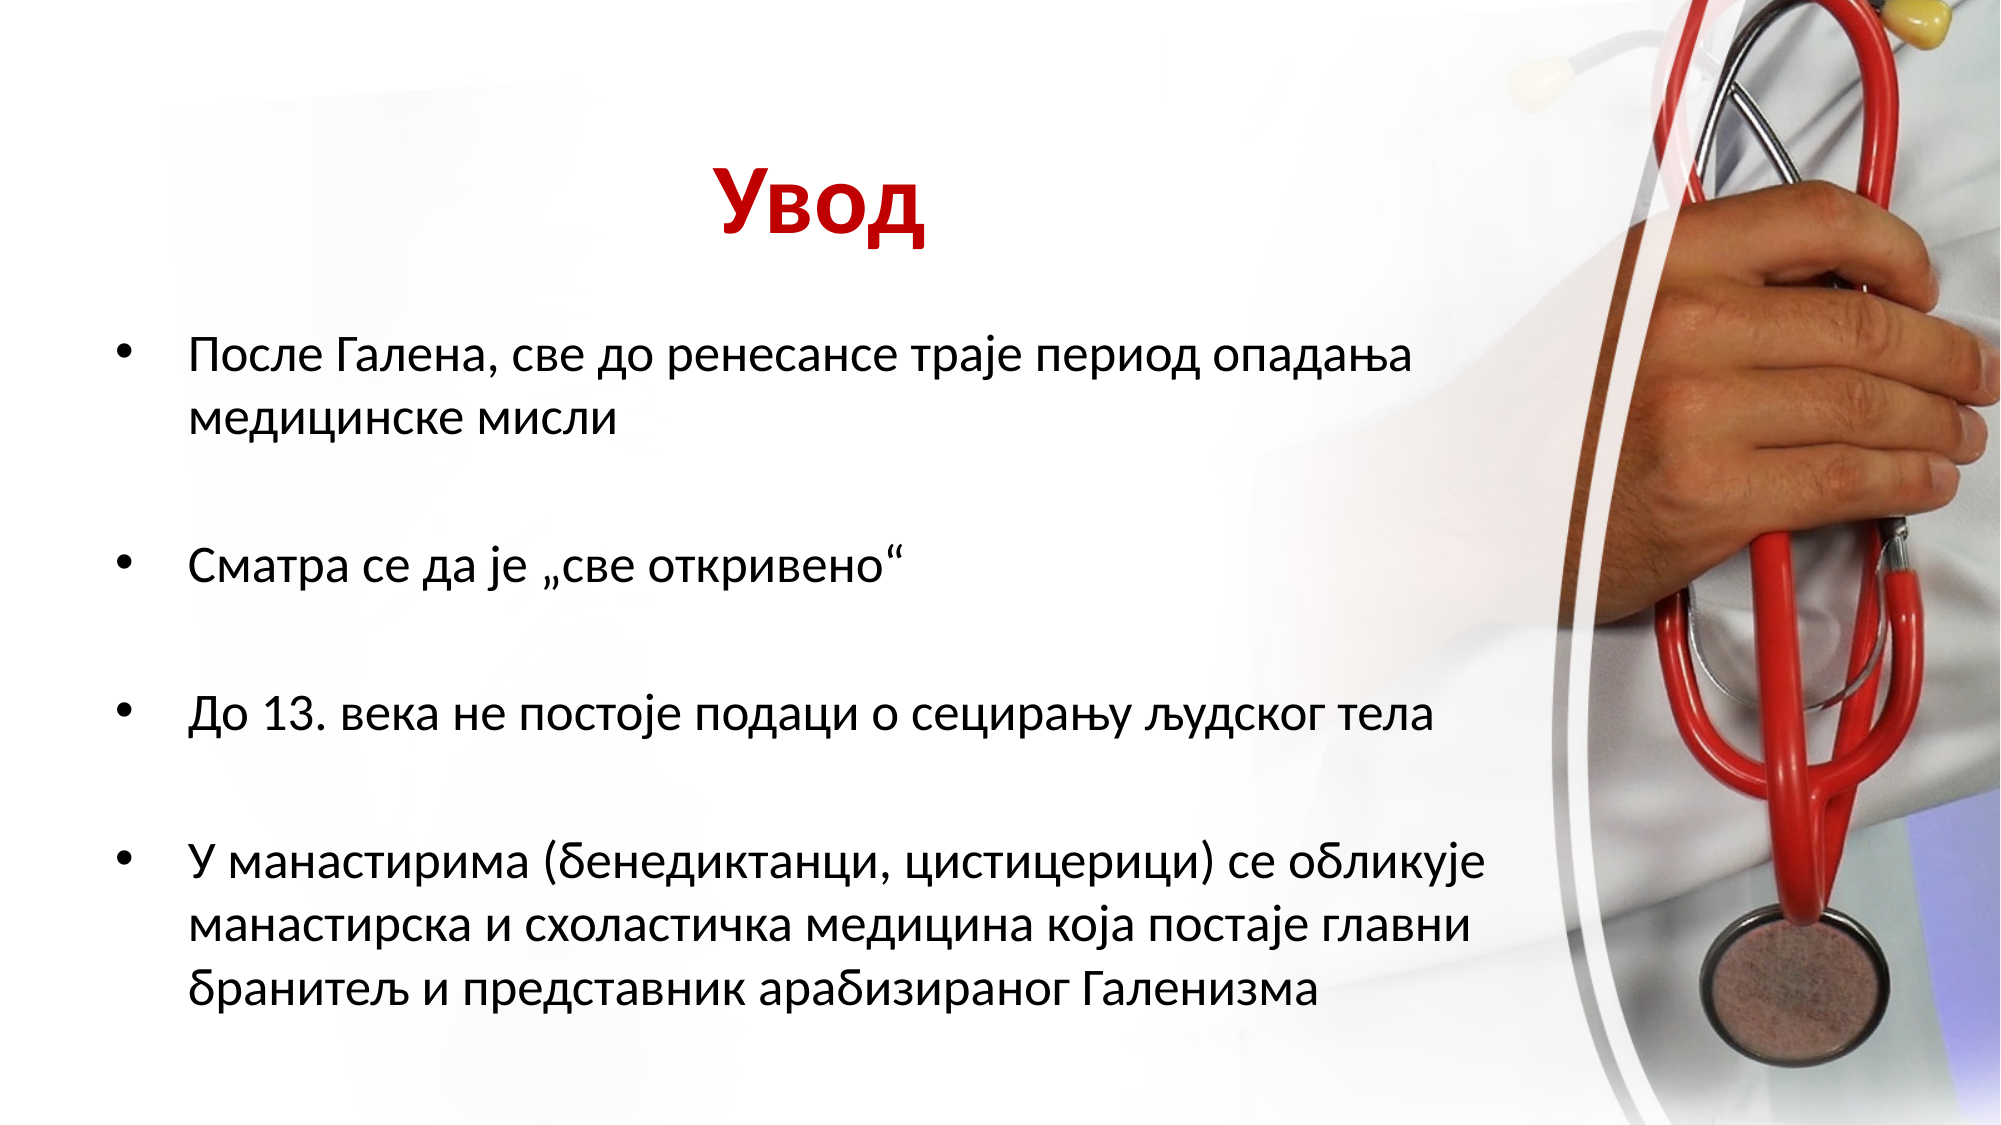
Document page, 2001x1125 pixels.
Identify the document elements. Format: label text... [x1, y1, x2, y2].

list После Галена, све до ренесансе траје период опадања медицинске мисли Сматра се да је „све откривено“ До 13. века не постоје подаци о сецирању људског тела У манастирима (бенедиктанци, цистицерици) се обликује манастирска и схоластичка медицина која постаје главни бранитељ и представник арабизираног Галенизма [100, 310, 1537, 1043]
picture [0, 0, 2001, 1125]
title Увод [99, 110, 1540, 278]
